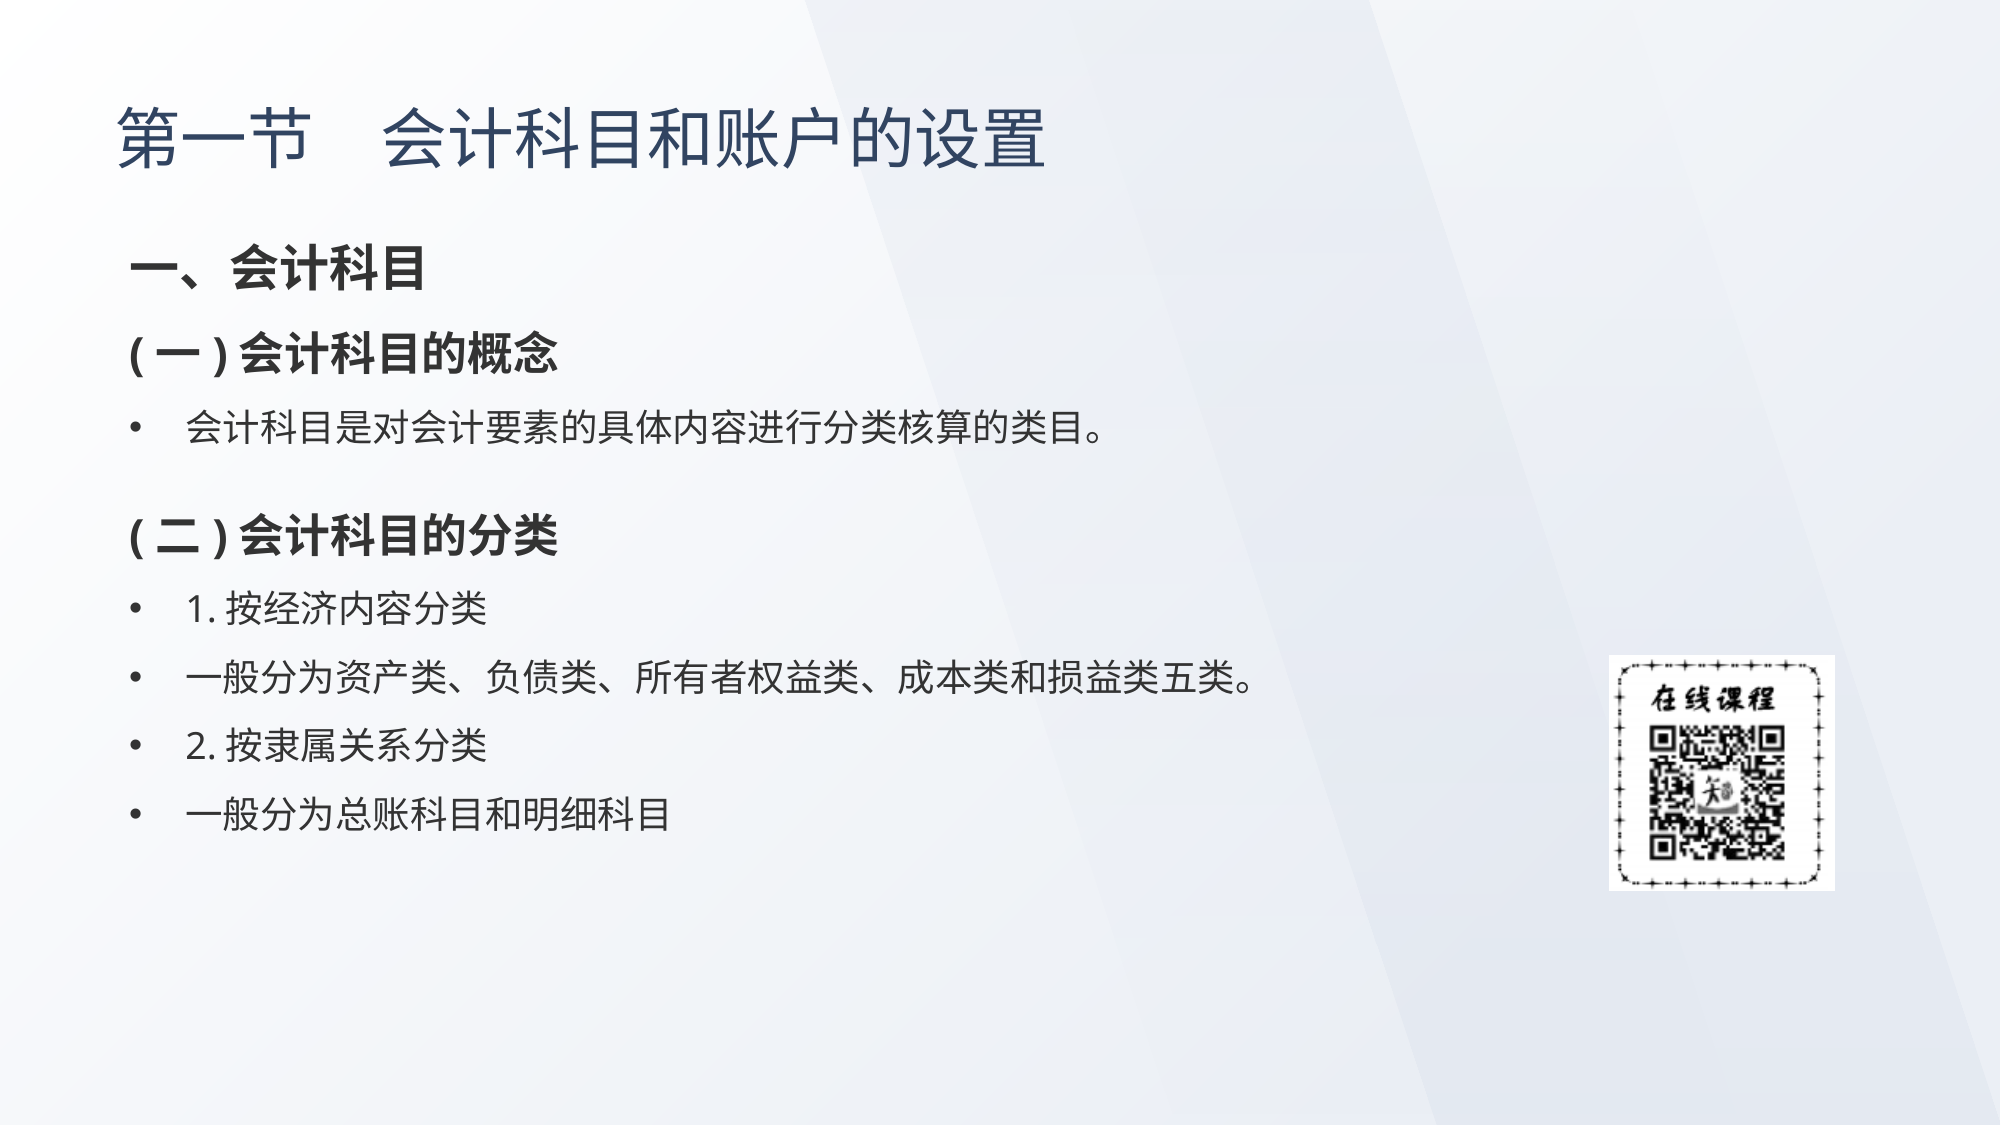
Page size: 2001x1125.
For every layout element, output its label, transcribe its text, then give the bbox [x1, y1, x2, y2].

picture [1609, 655, 1835, 891]
text_box 一、会计科目 (一)会计科目的概念 会计科目是对会计要素的具体内容进行分类核算的类目。 (二)会计科目的分类 1.按经济内容分类 一般分为资产类、负债类、所有者权益类、成本类和损益类五类。 2.按隶属关系分类 一般分为总账科目和明细科目 [114, 213, 1886, 1013]
title 第一节 会计科目和账户的设置 [114, 59, 1886, 178]
